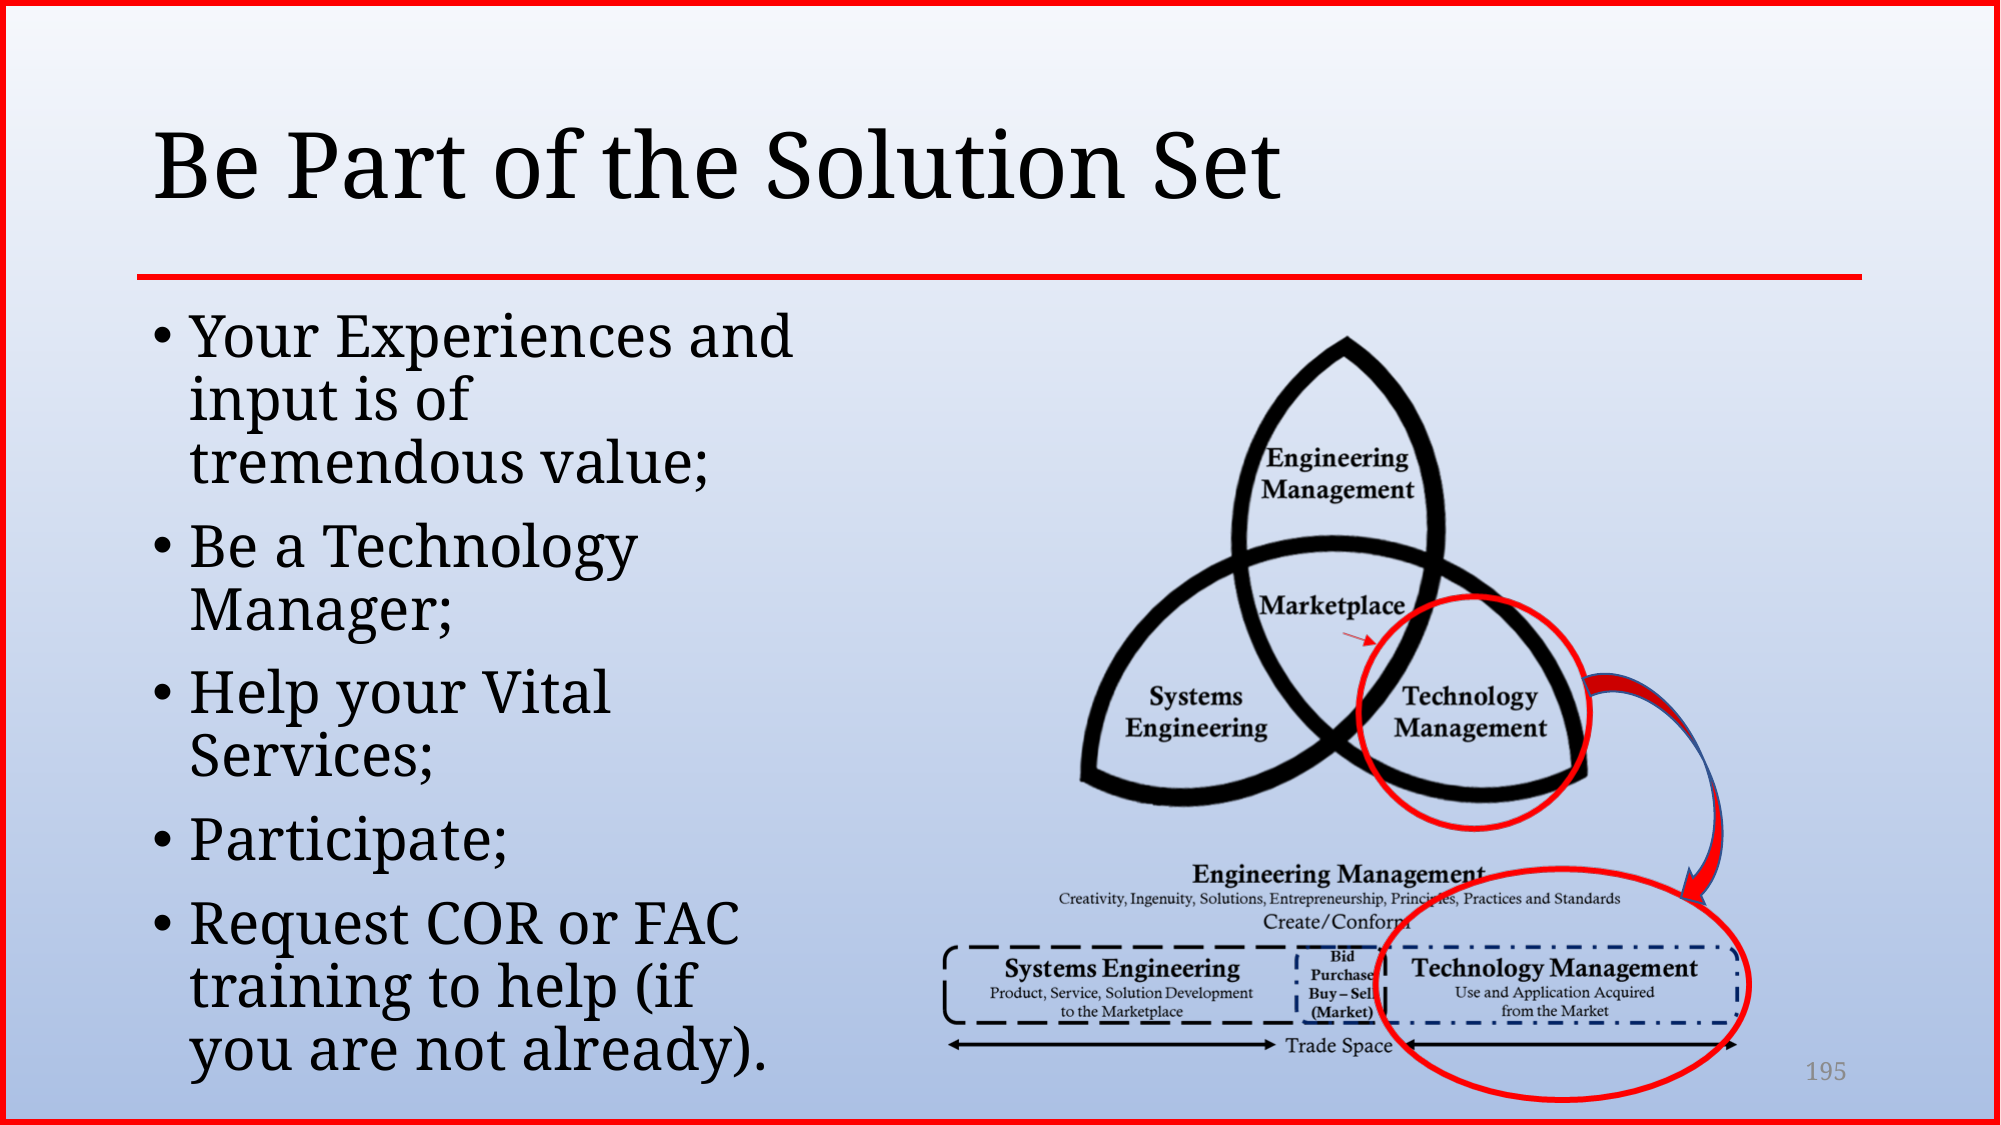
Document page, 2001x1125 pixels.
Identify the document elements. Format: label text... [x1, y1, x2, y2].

slide_number 195 [1752, 1042, 1863, 1103]
picture [935, 303, 1752, 1103]
list Your Experiences and input is of tremendous value; Be a Technology Manager; Help your Vital Services; Participate; Request COR or FAC training to help (if you are not already). [137, 299, 825, 1014]
title Be Part of the Solution Set [137, 59, 1863, 278]
